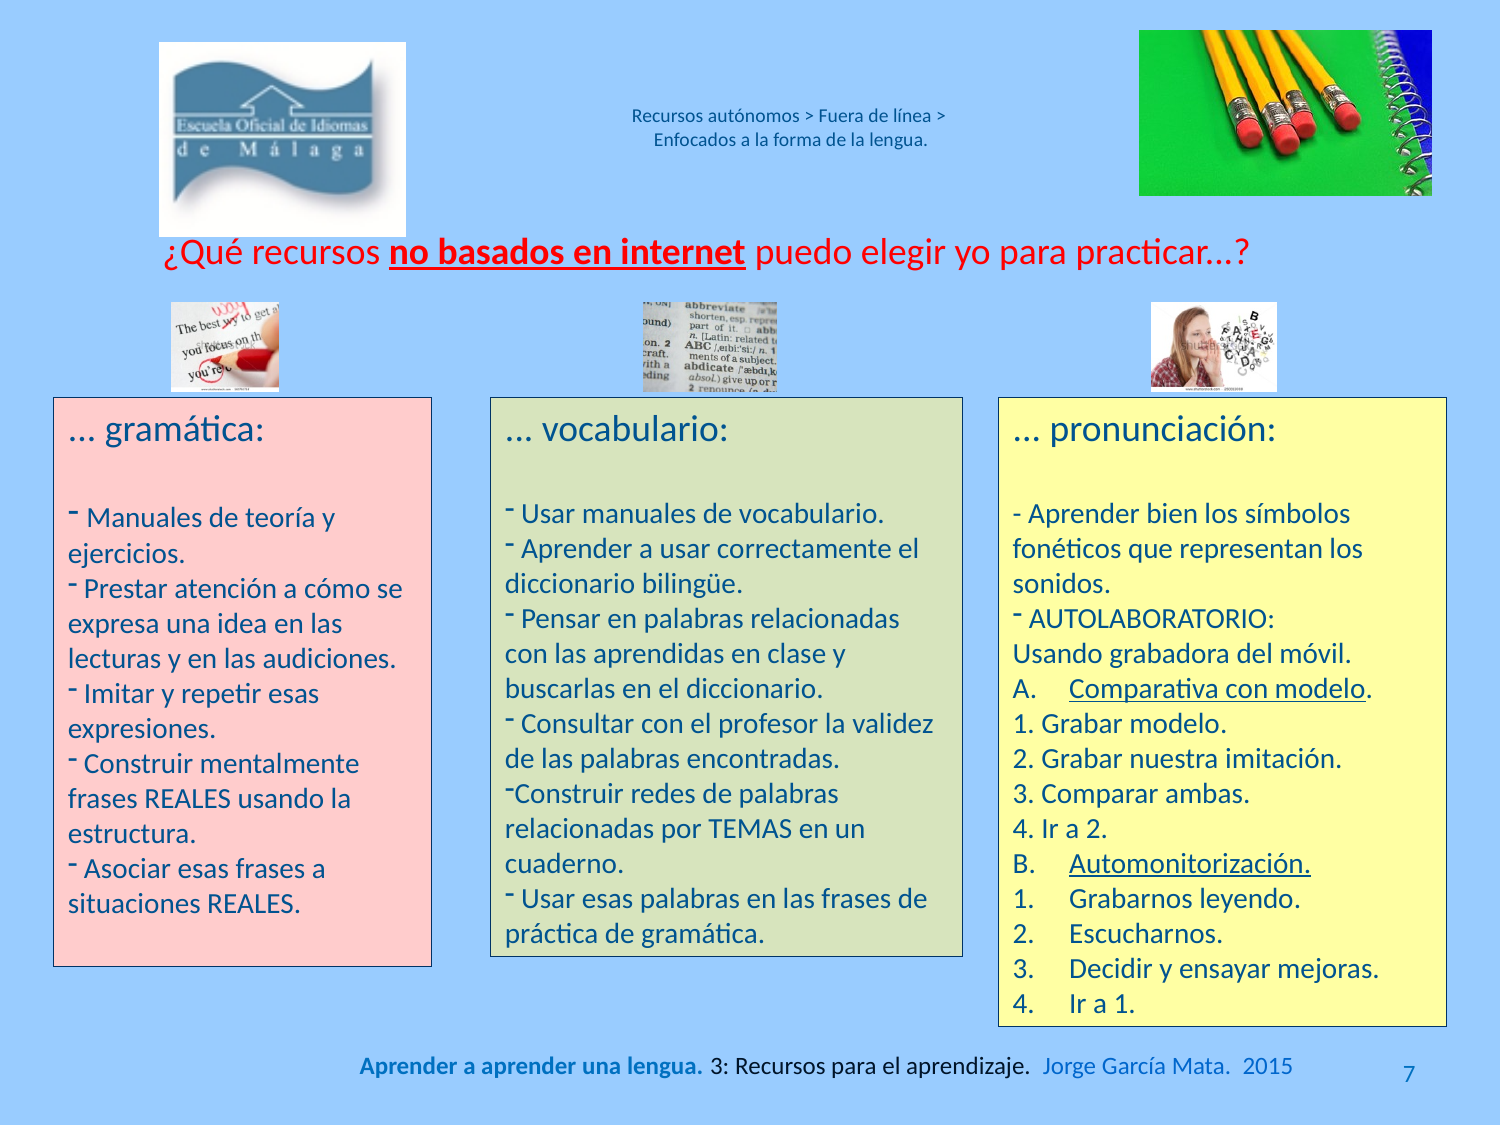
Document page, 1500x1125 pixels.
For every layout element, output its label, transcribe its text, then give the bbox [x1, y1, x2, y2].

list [159, 42, 406, 237]
text_box ... vocabulario: Usar manuales de vocabulario. Aprender a usar correctamente el diccionario bilingüe. Pensar en palabras relacionadas con las aprendidas en clase y buscarlas en el diccionario. Consultar con el profesor la validez de las palabras encontradas. Construir redes de palabras relacionadas por TEMAS en un cuaderno. Usar esas palabras en las frases de práctica de gramática. [490, 397, 963, 957]
footer Aprender a aprender una lengua. 3: Recursos para el aprendizaje. Jorge García Mata. 2015 [336, 1046, 1317, 1083]
picture [1139, 30, 1433, 196]
text_box ... gramática: Manuales de teoría y ejercicios. Prestar atención a cómo se expresa una idea en las lecturas y en las audiciones. Imitar y repetir esas expresiones. Construir mentalmente frases REALES usando la estructura. Asociar esas frases a situaciones REALES. [53, 397, 432, 967]
text_box ... pronunciación: - Aprender bien los símbolos fonéticos que representan los sonidos. AUTOLABORATORIO: Usando grabadora del móvil. Comparativa con modelo. 1. Grabar modelo. 2. Grabar nuestra imitación. 3. Comparar ambas. 4. Ir a 2. Automonitorización. Grabarnos leyendo. Escucharnos. Decidir y ensayar mejoras. Ir a 1. [998, 397, 1447, 1027]
picture [170, 302, 279, 392]
picture [643, 302, 777, 392]
title Recursos autónomos > Fuera de línea > Enfocados a la forma de la lengua. [419, 66, 1139, 206]
text_box ¿Qué recursos no basados en internet puedo elegir yo para practicar...? [147, 219, 1270, 280]
slide_number 7 [1387, 1042, 1425, 1103]
picture [1151, 302, 1277, 392]
